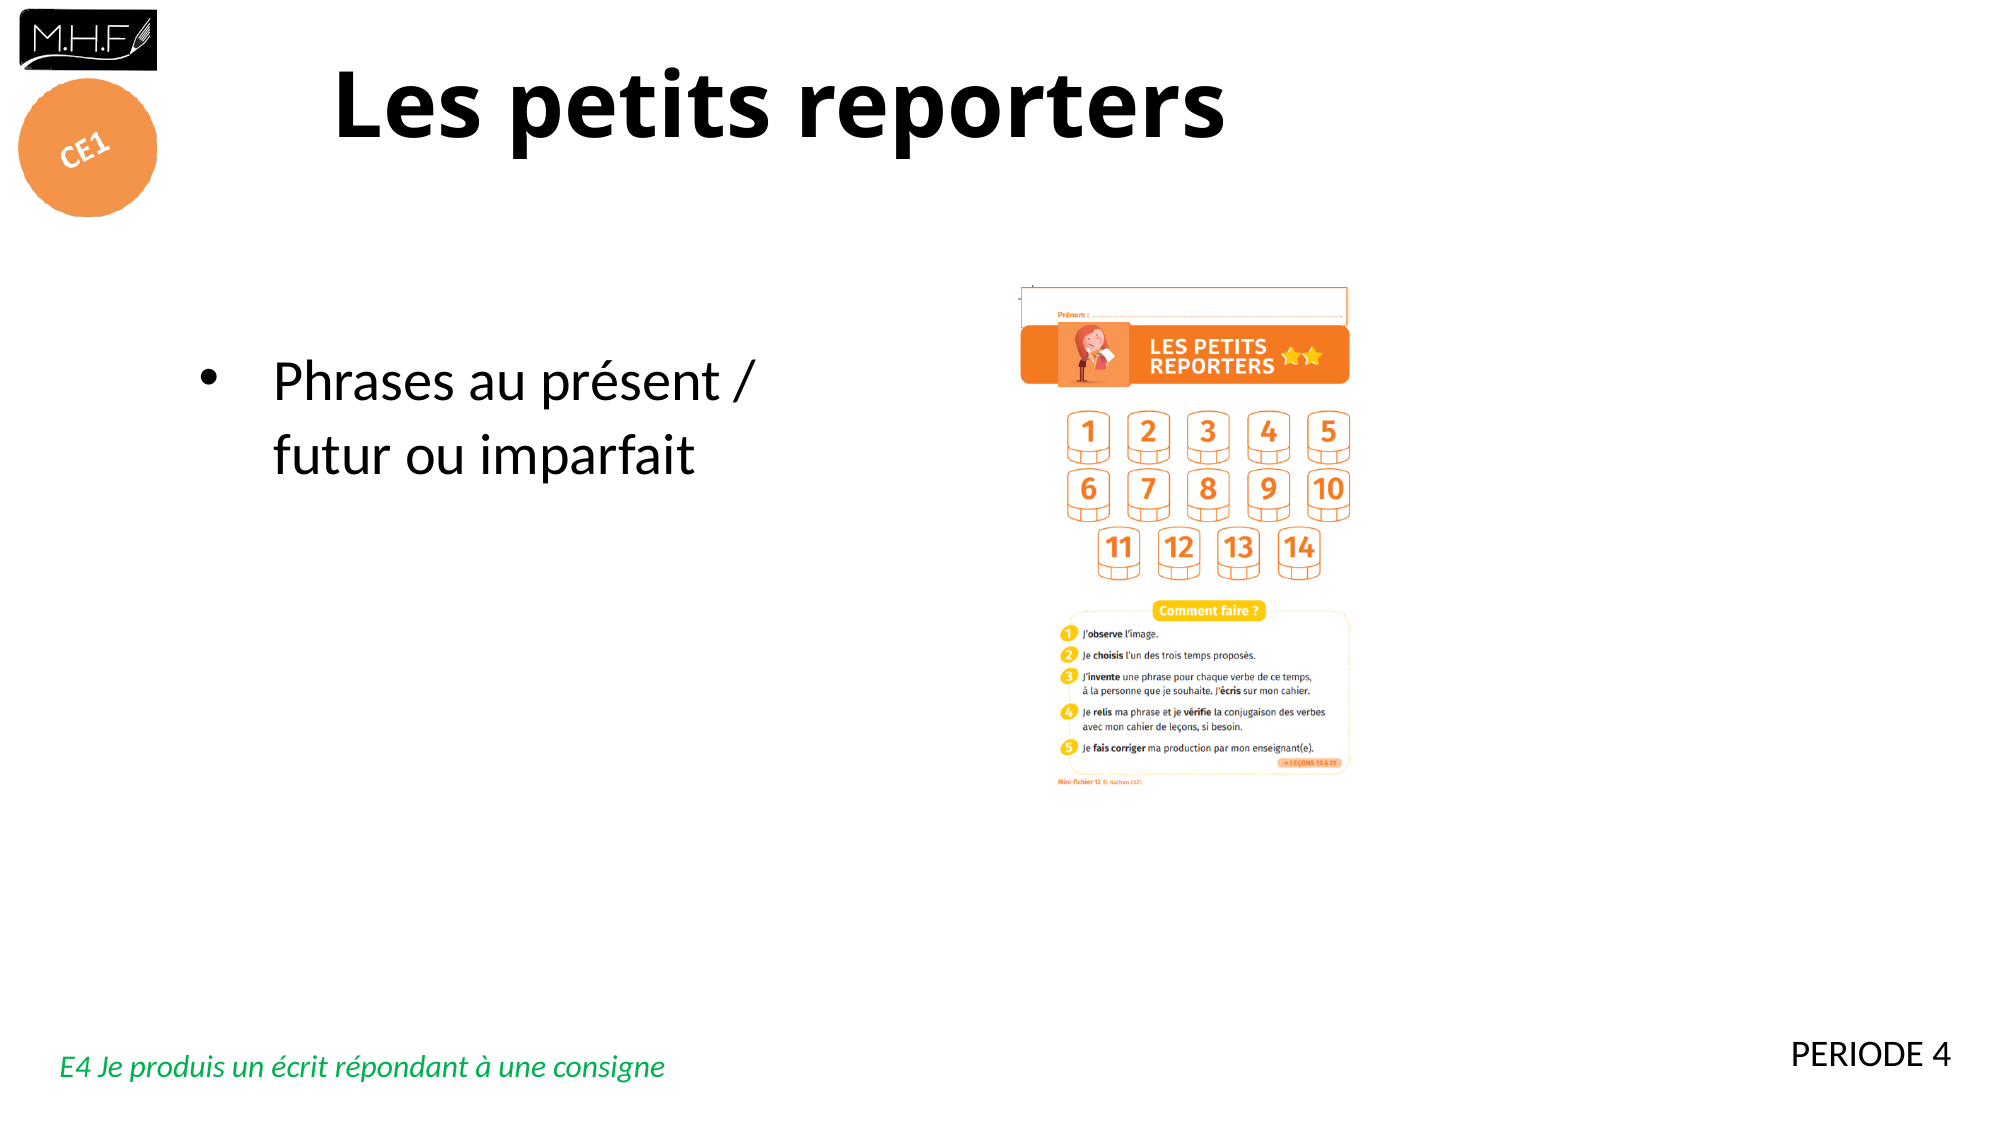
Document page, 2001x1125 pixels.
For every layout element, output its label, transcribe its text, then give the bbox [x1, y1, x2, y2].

picture [16, 7, 157, 74]
text_box PERIODE 4 [1362, 1021, 1967, 1082]
text_box Phrases au présent / futur ou imparfait [183, 269, 834, 556]
title Les petits reporters [316, 0, 1863, 218]
picture [1018, 285, 1363, 793]
picture [18, 78, 157, 218]
text_box E4 Je produis un écrit répondant à une consigne [44, 1038, 1346, 1092]
